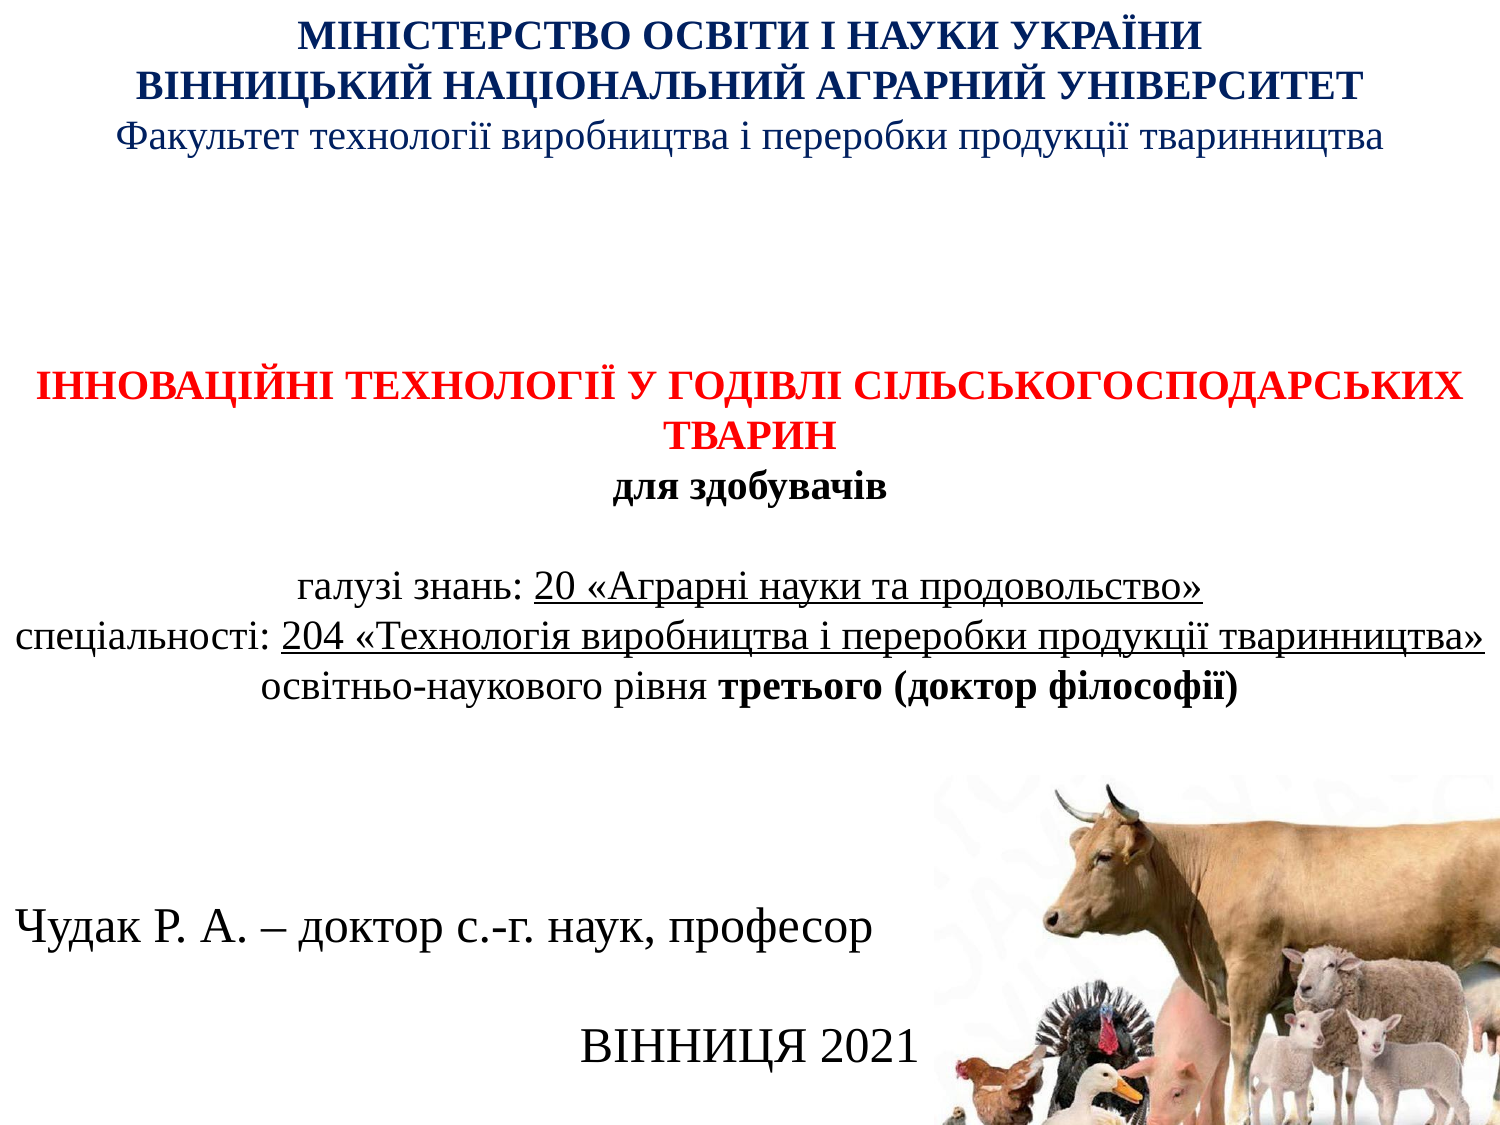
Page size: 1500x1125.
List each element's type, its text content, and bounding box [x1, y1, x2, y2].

picture [933, 774, 1500, 1125]
text_box МІНІСТЕРСТВО ОСВІТИ І НАУКИ УКРАЇНИ ВІННИЦЬКИЙ НАЦІОНАЛЬНИЙ АГРАРНИЙ УНІВЕРСИТЕТ Факультет технології виробництва і переробки продукції тваринництва ІННОВАЦІЙНІ ТЕХНОЛОГІЇ У ГОДІВЛІ СІЛЬСЬКОГОСПОДАРСЬКИХ ТВАРИН для здобувачів галузі знань: 20 «Аграрні науки та продовольство» спеціальності: 204 «Технологія виробництва і переробки продукції тваринництва» освітньо-наукового рівня третього (доктор філософії) Чудак Р. А. – доктор с.-г. наук, професор ВІННИЦЯ 2021 [0, 0, 1500, 1081]
